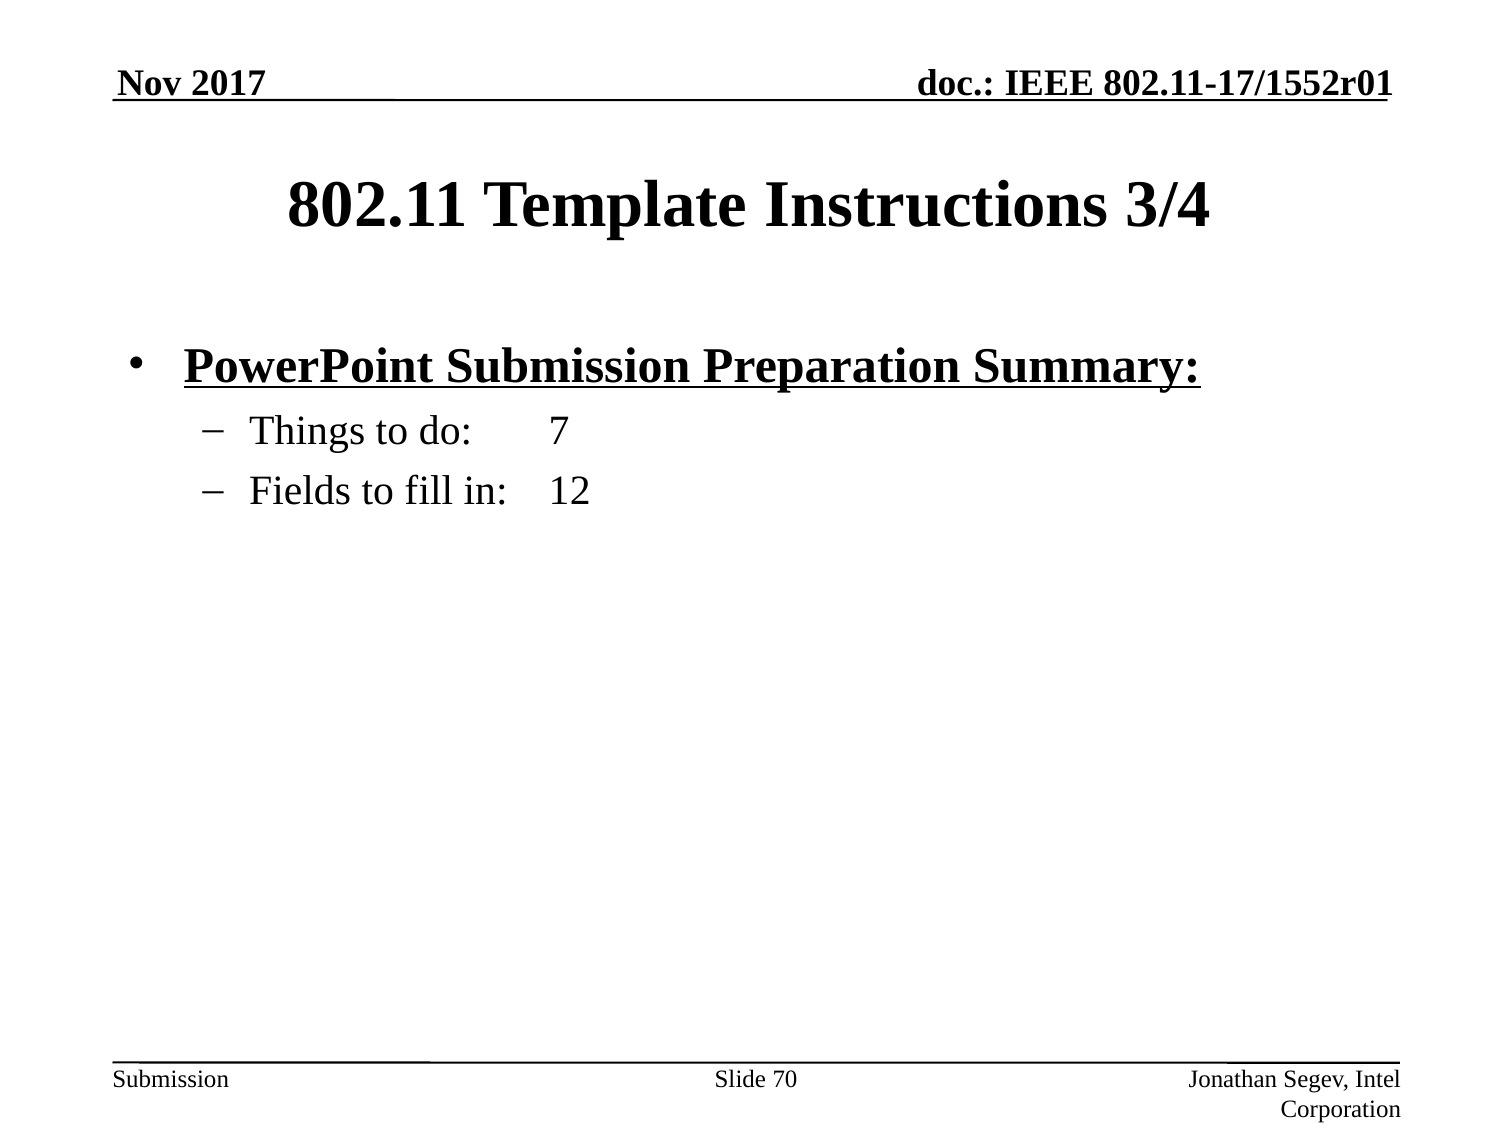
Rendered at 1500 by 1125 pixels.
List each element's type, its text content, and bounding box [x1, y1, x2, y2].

list PowerPoint Submission Preparation Summary: Things to do: 7 Fields to fill in: 12 [112, 324, 1388, 1001]
footer Jonathan Segev, Intel Corporation [1066, 1061, 1402, 1093]
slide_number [116, 58, 507, 104]
slide_number Slide 70 [712, 1061, 800, 1123]
title 802.11 Template Instructions 3/4 [112, 112, 1388, 288]
